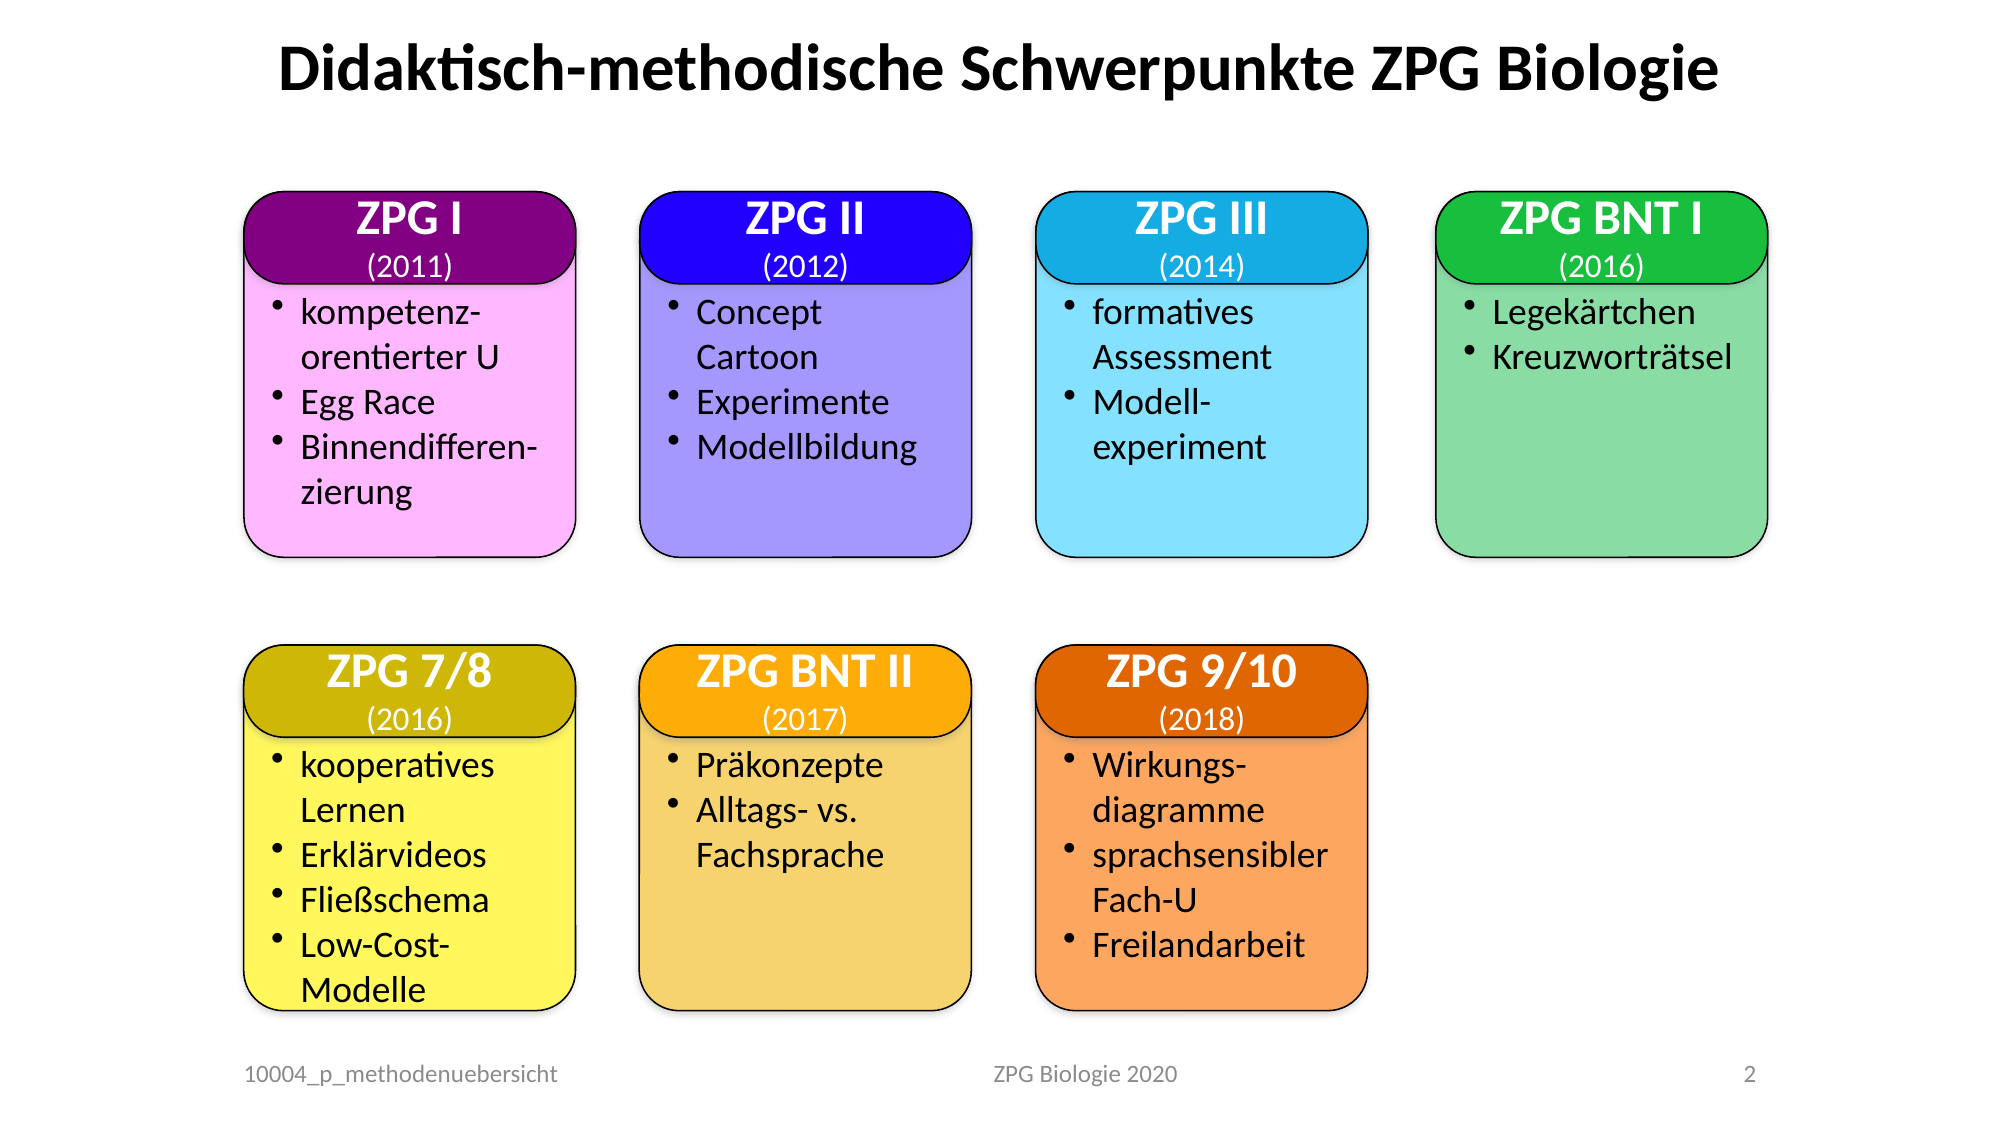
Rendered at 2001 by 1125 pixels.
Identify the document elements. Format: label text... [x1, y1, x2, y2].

text_box [563, 717, 576, 1000]
text_box ZPG BNT II (2017) [639, 645, 972, 732]
text_box formatives Assessment Modell-experiment [1048, 279, 1356, 475]
text_box [243, 720, 256, 1000]
text_box ZPG II (2012) [639, 191, 972, 279]
text_box kompetenz-orentierter U Egg Race Binnendifferen-zierung [256, 279, 563, 520]
text_box ZPG I (2011) [243, 191, 576, 279]
text_box [639, 266, 972, 558]
text_box Concept Cartoon Experimente Modellbildung [652, 279, 959, 475]
text_box [1035, 715, 1368, 1011]
text_box [1035, 266, 1368, 558]
text_box ZPG III (2014) [1035, 191, 1368, 279]
text_box [1435, 266, 1768, 558]
text_box Präkonzepte Alltags- vs. Fachsprache [652, 732, 959, 883]
text_box Legekärtchen Kreuzworträtsel [1448, 279, 1755, 385]
text_box kooperatives Lernen Erklärvideos Fließschema Low-Cost-Modelle [256, 732, 563, 1018]
footer 10004_p_methodenuebersicht ZPG Biologie 2020 2 [0, 1042, 2000, 1103]
text_box Wirkungs-diagramme sprachsensibler Fach-U Freilandarbeit [1048, 733, 1355, 973]
text_box [639, 718, 972, 1011]
text_box [243, 266, 576, 558]
text_box ZPG BNT I (2016) [1435, 191, 1768, 279]
text_box ZPG 7/8 (2016) [243, 645, 576, 732]
text_box ZPG 9/10 (2018) [1035, 645, 1368, 738]
text_box Didaktisch-methodische Schwerpunkte ZPG Biologie [0, 16, 2000, 111]
